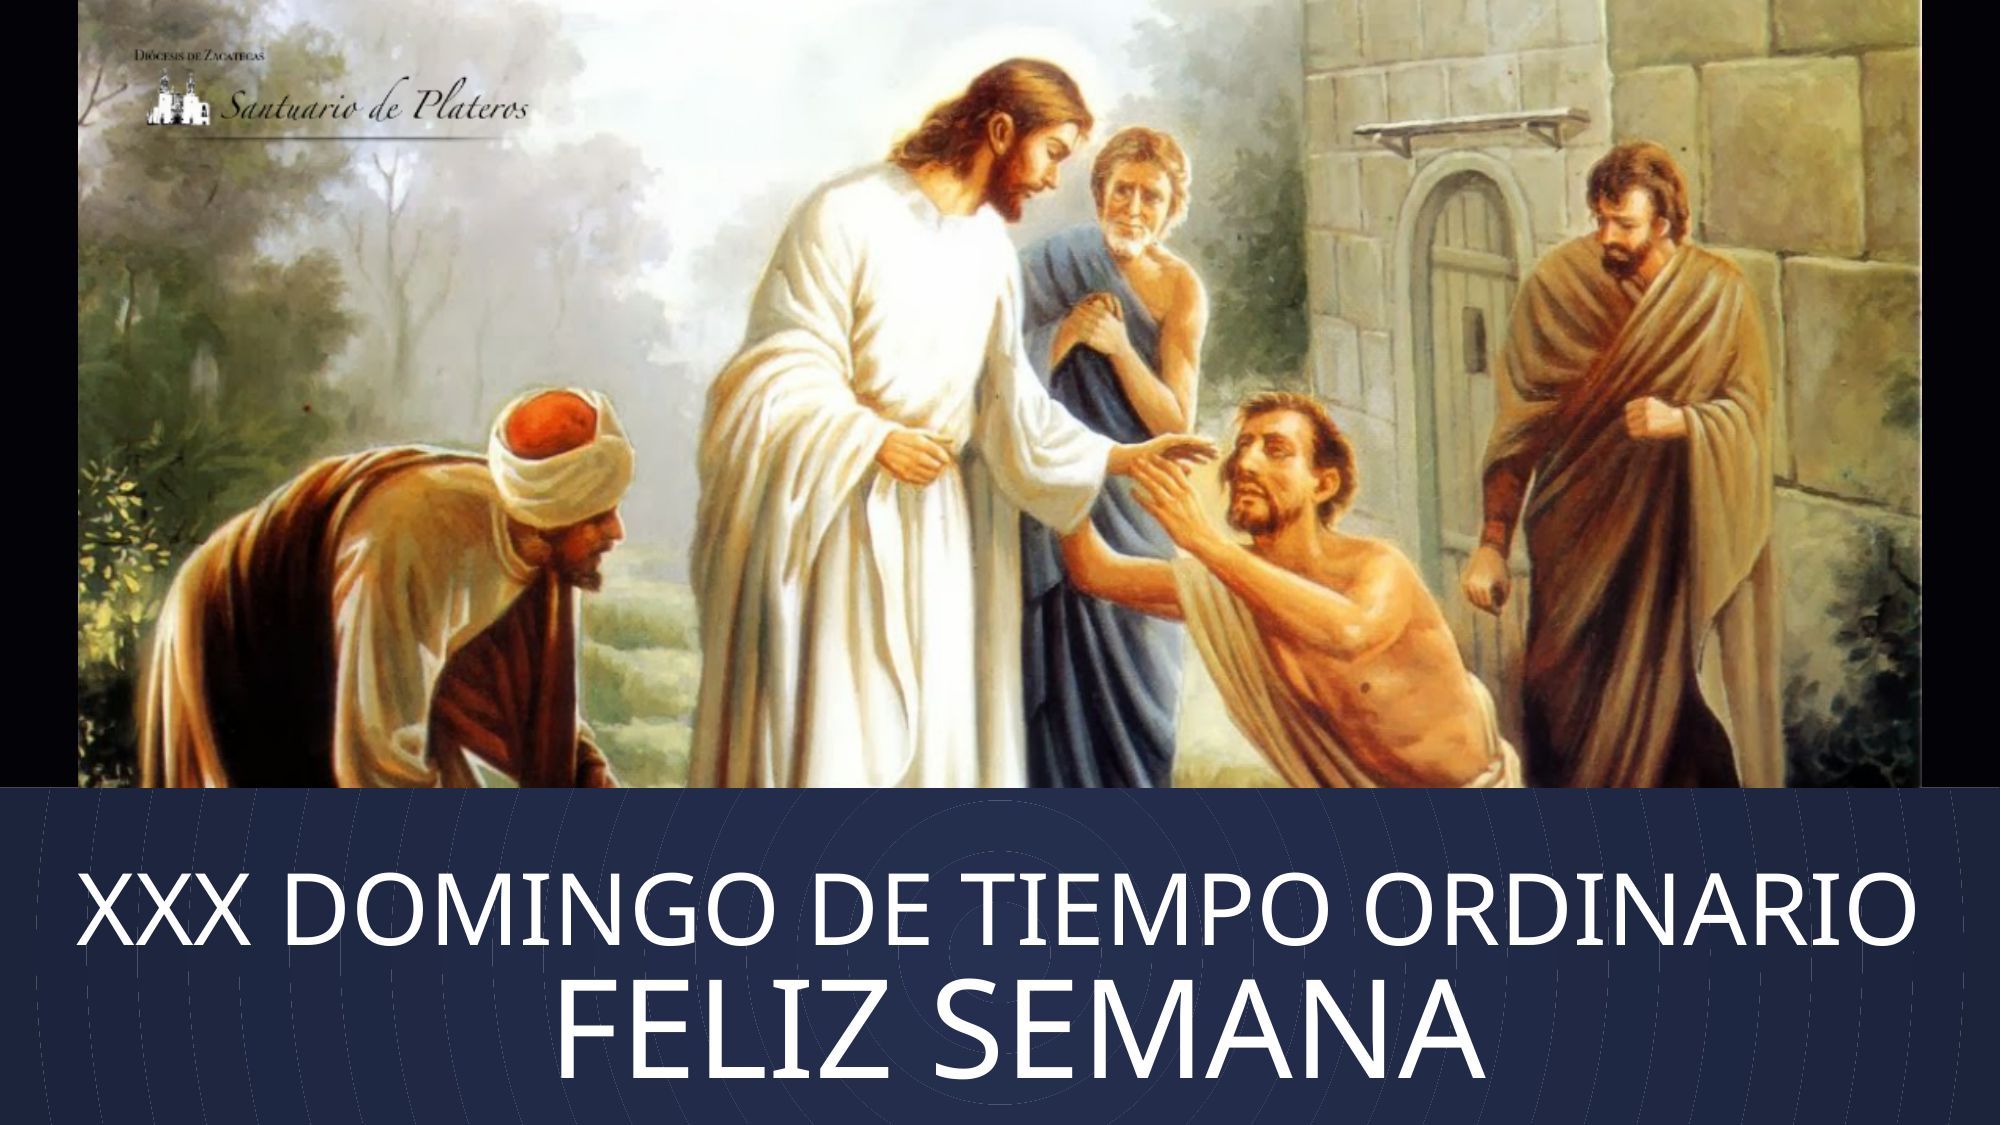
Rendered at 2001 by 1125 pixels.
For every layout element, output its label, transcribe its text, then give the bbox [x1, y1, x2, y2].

title XXX DOMINGO DE TIEMPO ORDINARIO [0, 788, 2000, 975]
text_box [1922, 0, 2000, 788]
picture [78, 0, 1922, 788]
subtitle FELIZ SEMANA [249, 952, 1750, 1078]
text_box [0, 0, 78, 788]
